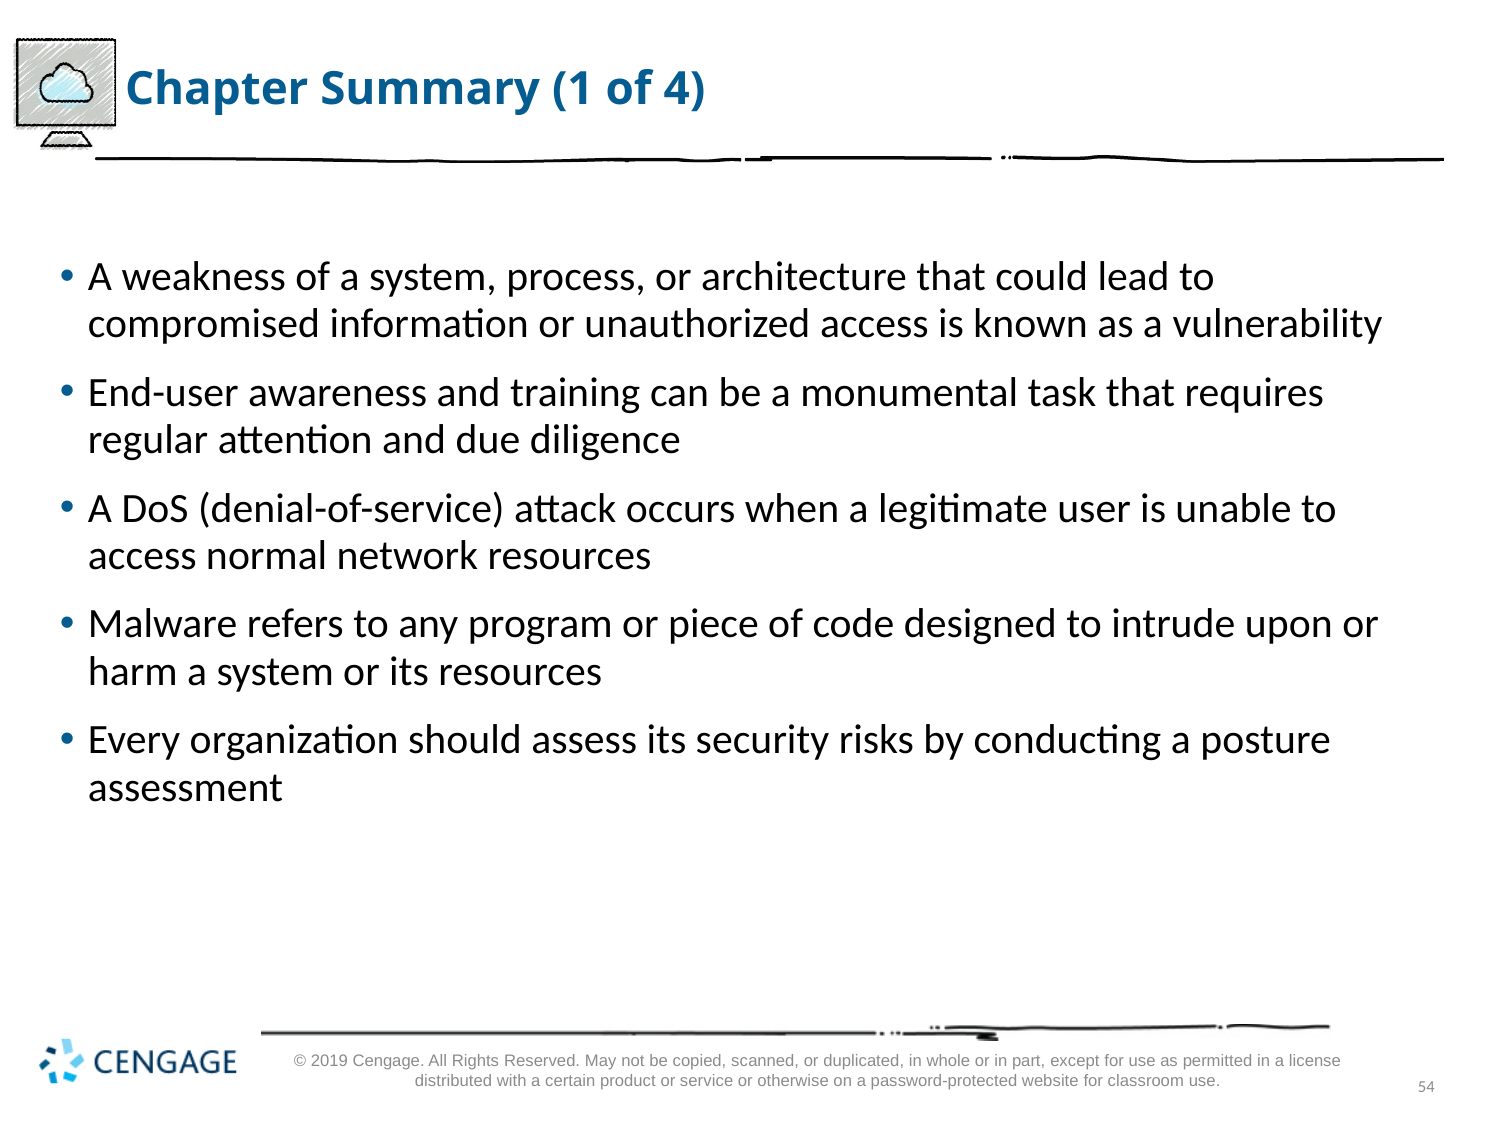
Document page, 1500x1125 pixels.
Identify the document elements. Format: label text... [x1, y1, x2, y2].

list A weakness of a system, process, or architecture that could lead to compromised information or unauthorized access is known as a vulnerability End-user awareness and training can be a monumental task that requires regular attention and due diligence A DoS (denial-of-service) attack occurs when a legitimate user is unable to access normal network resources Malware refers to any program or piece of code designed to intrude upon or harm a system or its resources Every organization should assess its security risks by conducting a posture assessment [59, 252, 1441, 833]
title Chapter Summary (1 of 4) [125, 66, 1442, 116]
footer © 2019 Cengage. All Rights Reserved. May not be copied, scanned, or duplicated, in whole or in part, except for use as permitted in a license distributed with a certain product or service or otherwise on a password-protected website for classroom use. [262, 1050, 1375, 1091]
picture [19, 1025, 249, 1096]
picture [261, 1024, 1331, 1041]
picture [13, 36, 117, 151]
picture [95, 155, 1444, 163]
